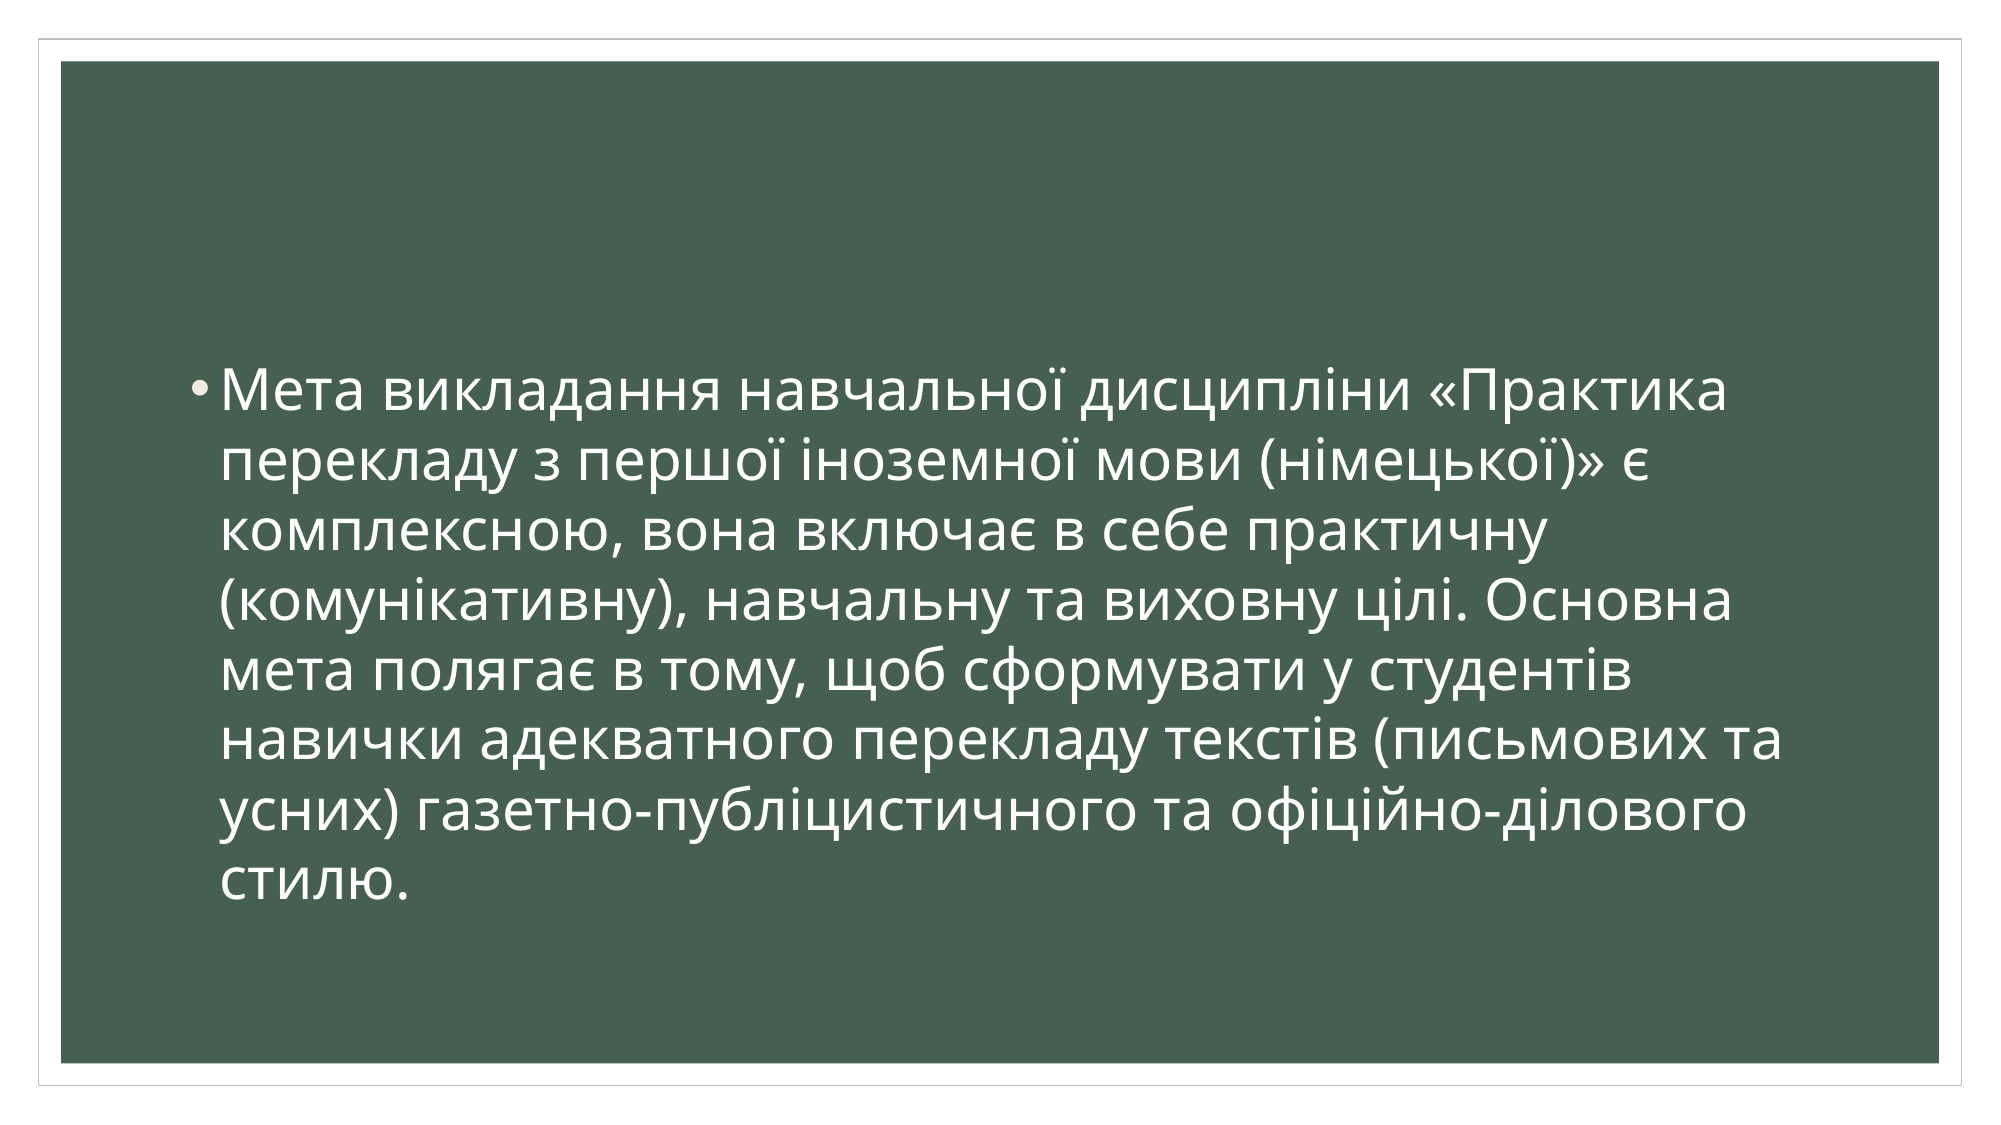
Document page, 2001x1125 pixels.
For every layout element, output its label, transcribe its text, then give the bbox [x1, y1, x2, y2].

list Мета викладання навчальної дисципліни «Практика перекладу з першої іноземної мови (німецької)» є комплексною, вона включає в себе практичну (комунікативну), навчальну та виховну цілі. Основна мета полягає в тому, щоб сформувати у студентів навички адекватного перекладу текстів (письмових та усних) газетно-публіцистичного та офіційно-ділового стилю. [174, 345, 1825, 990]
